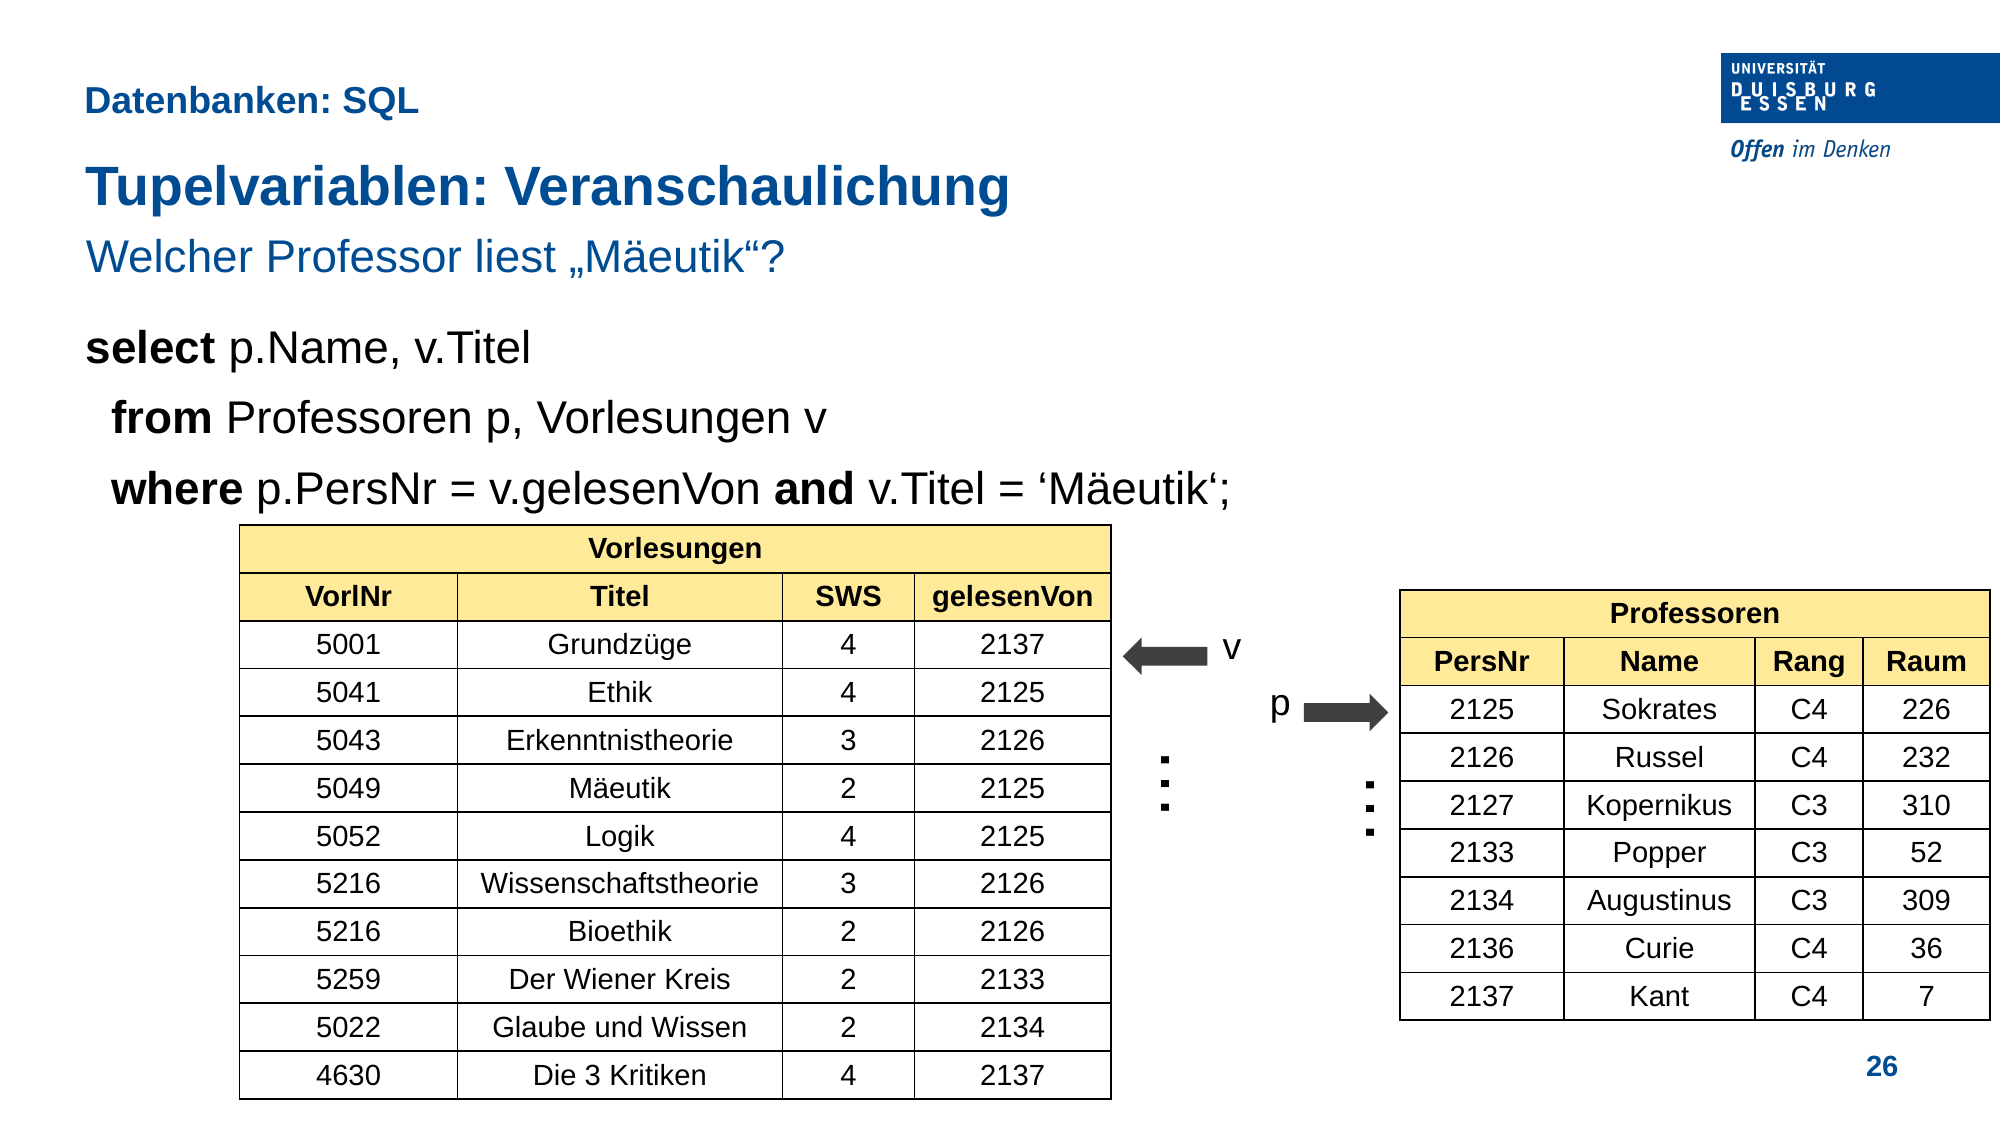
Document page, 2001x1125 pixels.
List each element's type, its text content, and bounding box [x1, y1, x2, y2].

table_cell Die 3 Kritiken [458, 1052, 782, 1098]
table_cell 232 [1864, 734, 1989, 780]
table_cell Popper [1565, 830, 1754, 876]
table_cell C4 [1756, 686, 1862, 732]
table_cell 2 [783, 765, 914, 811]
text_box [1121, 635, 1207, 678]
text_box … [1122, 731, 1244, 852]
table_cell Curie [1565, 925, 1754, 972]
table_cell 4630 [240, 1052, 457, 1098]
table_cell 52 [1864, 830, 1989, 876]
table_cell 309 [1864, 878, 1989, 924]
table_cell 310 [1864, 782, 1989, 828]
table_cell 2125 [1401, 686, 1563, 732]
table_cell 5259 [240, 956, 457, 1002]
table_cell SWS [783, 574, 914, 620]
list Tupelvariablen: Veranschaulichung [85, 150, 1696, 225]
table_cell 5001 [240, 622, 457, 668]
table_cell 5049 [240, 765, 457, 811]
table_header Professoren [1401, 591, 1989, 637]
table_cell Kant [1565, 973, 1754, 1019]
table_cell 36 [1864, 925, 1989, 972]
table_cell 2 [783, 909, 914, 955]
table_cell Russel [1565, 734, 1754, 780]
table_cell 5043 [240, 717, 457, 763]
table_cell C3 [1756, 878, 1862, 924]
table_cell 4 [783, 813, 914, 859]
table_cell C3 [1756, 830, 1862, 876]
table_cell Der Wiener Kreis [458, 956, 782, 1002]
table_cell 4 [783, 669, 914, 715]
table_cell C4 [1756, 973, 1862, 1019]
table_cell 2 [783, 1004, 914, 1050]
table_cell Raum [1864, 638, 1989, 685]
text_box v [1207, 614, 1257, 675]
table_cell 7 [1864, 973, 1989, 1019]
table_cell gelesenVon [915, 574, 1110, 620]
table_cell C4 [1756, 925, 1862, 972]
table_cell 2134 [915, 1004, 1110, 1050]
table_cell Augustinus [1565, 878, 1754, 924]
table_cell 2127 [1449, 782, 1563, 828]
text_box … [1327, 756, 1449, 877]
table_cell Wissenschaftstheorie [458, 861, 782, 907]
table_cell 226 [1864, 686, 1989, 732]
table_cell 2126 [915, 909, 1110, 955]
table_cell Bioethik [458, 909, 782, 955]
slide_number 26 [1677, 1039, 1914, 1081]
table_cell 2133 [915, 956, 1110, 1002]
table_cell 2125 [915, 813, 1110, 859]
text_box [1306, 691, 1390, 734]
table_cell 5216 [240, 909, 457, 955]
table_cell 4 [783, 622, 914, 668]
table_cell Name [1565, 638, 1754, 685]
table_cell 5052 [240, 813, 457, 859]
table_cell C4 [1756, 734, 1862, 780]
table_cell 2137 [915, 1052, 1110, 1098]
list Welcher Professor liest „Mäeutik“? select p.Name, v.Titel from Professoren p, Vorlesungen v where p.PersNr = v.gelesenVon and v.Titel = ‘Mäeutik‘; [85, 225, 1914, 542]
table_cell VorlNr [240, 574, 457, 620]
table_header Vorlesungen [240, 526, 1110, 572]
table_cell C3 [1756, 782, 1862, 828]
table_cell Kopernikus [1565, 782, 1754, 828]
table_cell 2126 [915, 717, 1110, 763]
table_cell 2137 [915, 622, 1110, 668]
table_cell 5216 [240, 861, 457, 907]
table_cell 2134 [1401, 878, 1563, 924]
table_cell Rang [1756, 638, 1862, 685]
table_cell Logik [458, 813, 782, 859]
table_cell 3 [783, 861, 914, 907]
table_cell Grundzüge [458, 622, 782, 668]
picture [1721, 53, 2000, 162]
table_cell 3 [783, 717, 914, 763]
table_cell Glaube und Wissen [458, 1004, 782, 1050]
table_cell 2137 [1401, 973, 1563, 1019]
table_cell 5022 [240, 1004, 457, 1050]
text_box p [1254, 670, 1306, 731]
table_cell Erkenntnistheorie [458, 717, 782, 763]
table_cell PersNr [1401, 638, 1563, 685]
table_cell 2126 [1401, 734, 1563, 780]
list Datenbanken: SQL [84, 81, 1694, 122]
table_cell 2126 [915, 861, 1110, 907]
table_cell 2133 [1449, 830, 1563, 876]
table_cell Sokrates [1565, 686, 1754, 732]
table_cell Titel [458, 574, 782, 620]
table_cell 2136 [1401, 925, 1563, 972]
table_cell Mäeutik [458, 765, 782, 811]
table_cell 2125 [915, 669, 1110, 715]
table_cell 2 [783, 956, 914, 1002]
table_cell Ethik [458, 669, 782, 715]
table_cell 5041 [240, 669, 457, 715]
table_cell 2125 [915, 765, 1110, 811]
table_cell 4 [783, 1052, 914, 1098]
